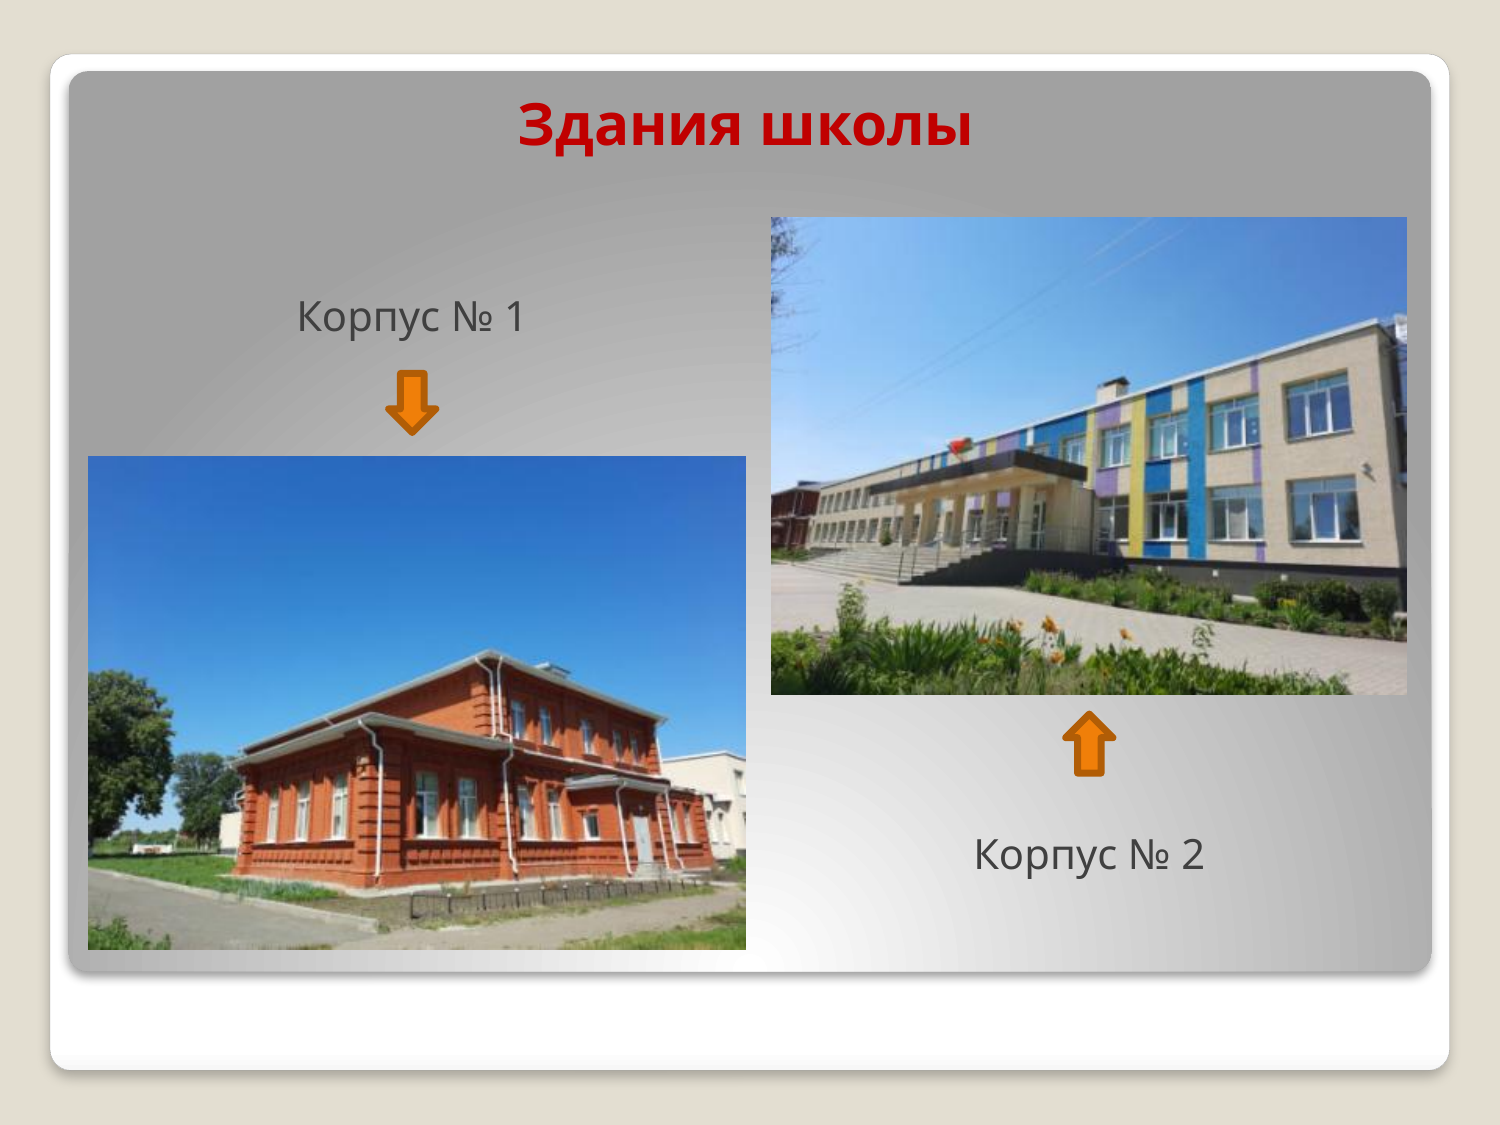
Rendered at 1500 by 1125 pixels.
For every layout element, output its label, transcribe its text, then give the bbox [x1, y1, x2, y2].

picture [771, 217, 1408, 695]
text_box [1062, 710, 1117, 777]
text_box [385, 369, 440, 437]
text_box Корпус № 2 [935, 814, 1243, 891]
text_box Здания школы [74, 78, 1418, 165]
text_box Корпус № 1 [258, 275, 566, 353]
picture [88, 455, 747, 950]
